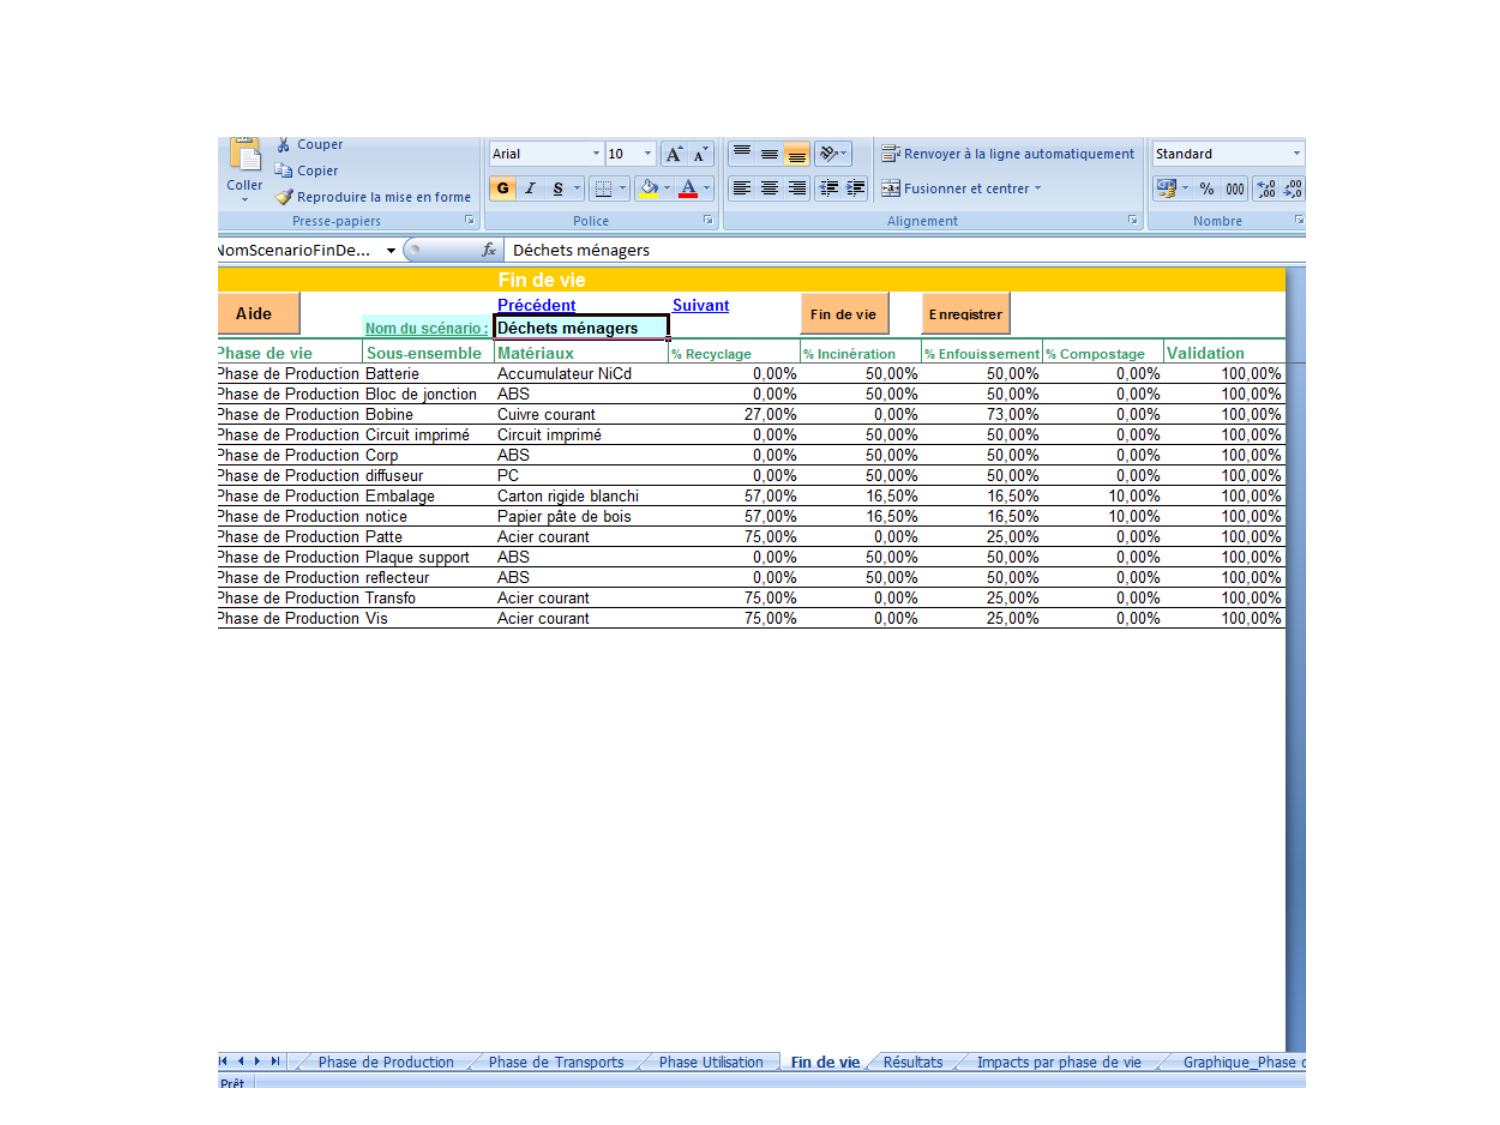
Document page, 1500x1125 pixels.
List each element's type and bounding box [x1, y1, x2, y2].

picture [218, 136, 1306, 1088]
